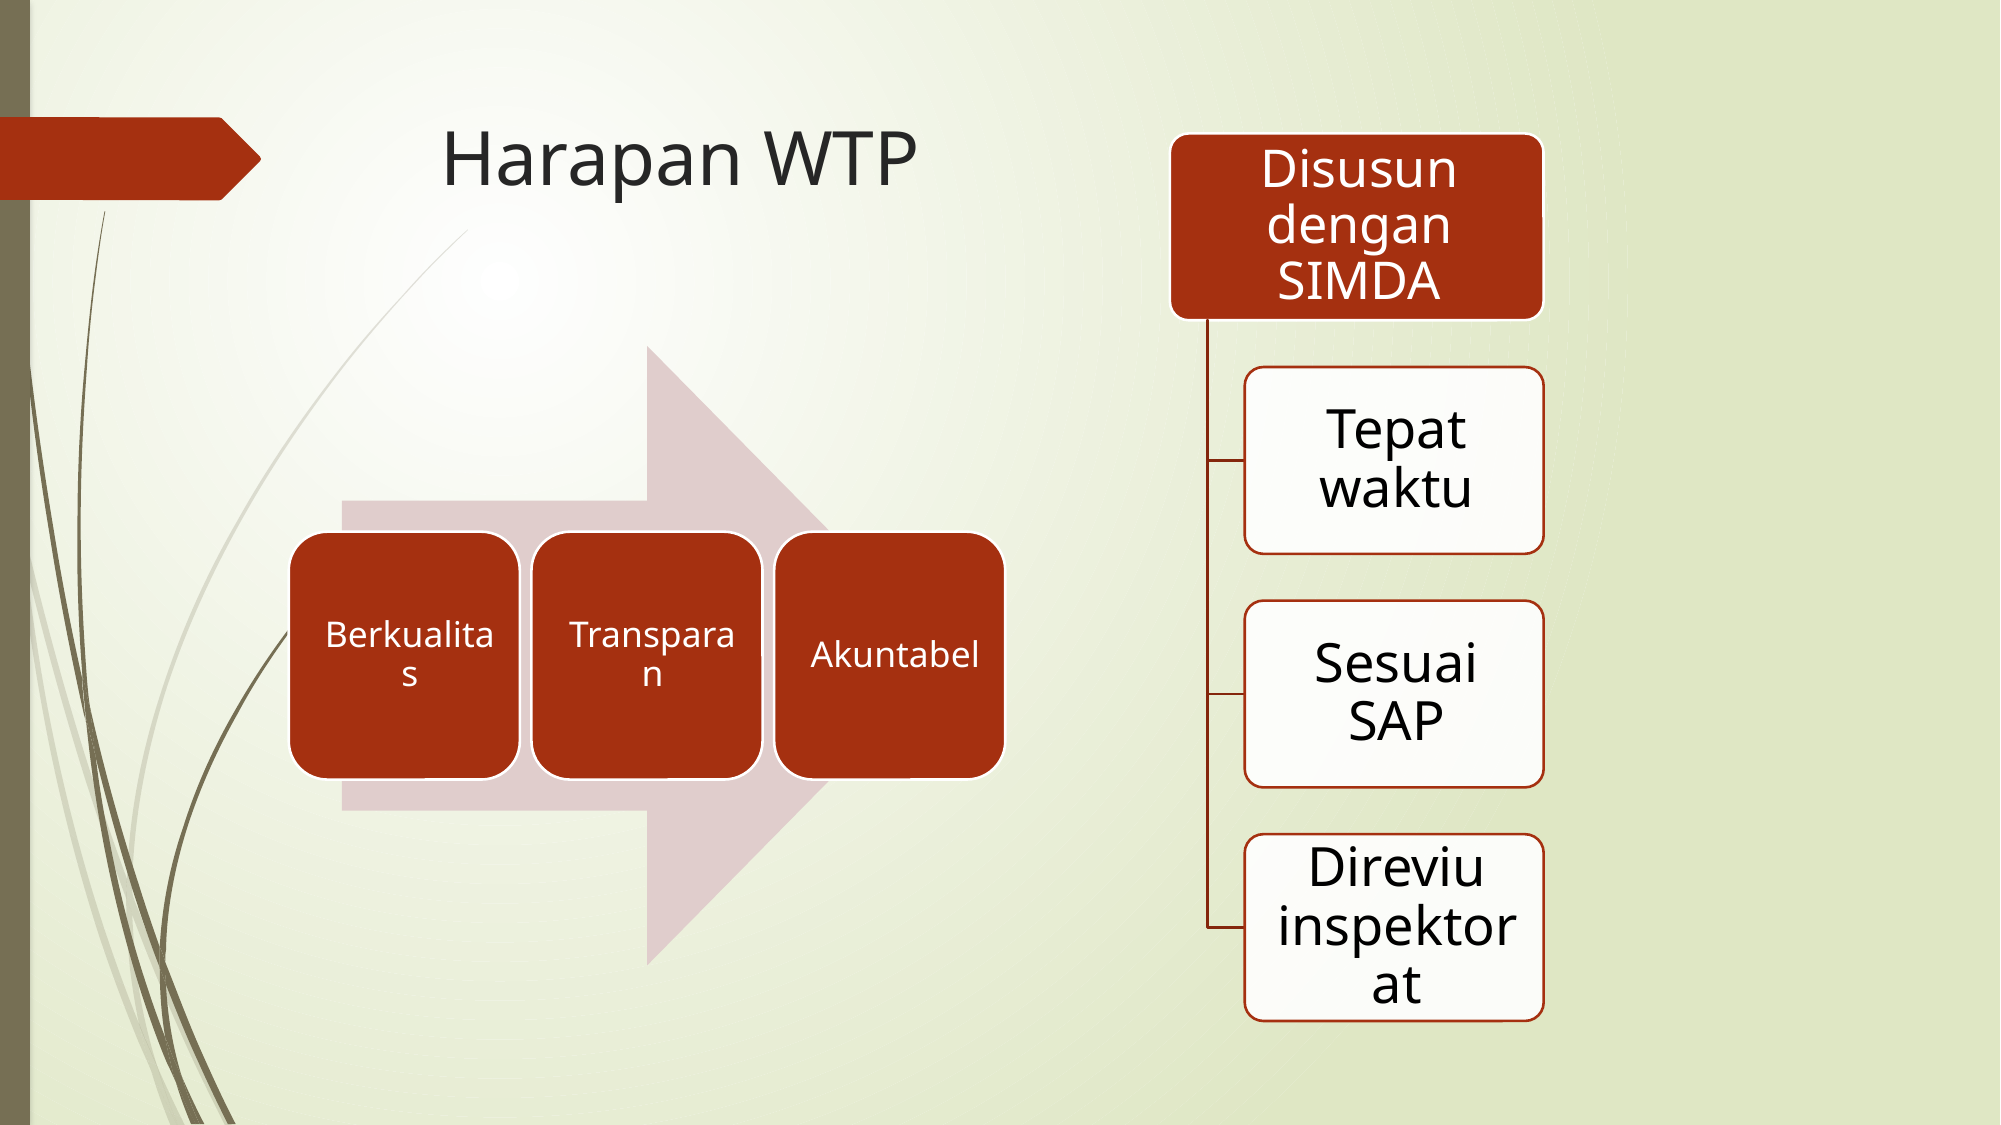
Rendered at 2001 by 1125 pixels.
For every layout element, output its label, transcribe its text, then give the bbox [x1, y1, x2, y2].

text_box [713, 132, 2000, 1022]
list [287, 345, 708, 966]
title Harapan WTP [425, 102, 1888, 313]
